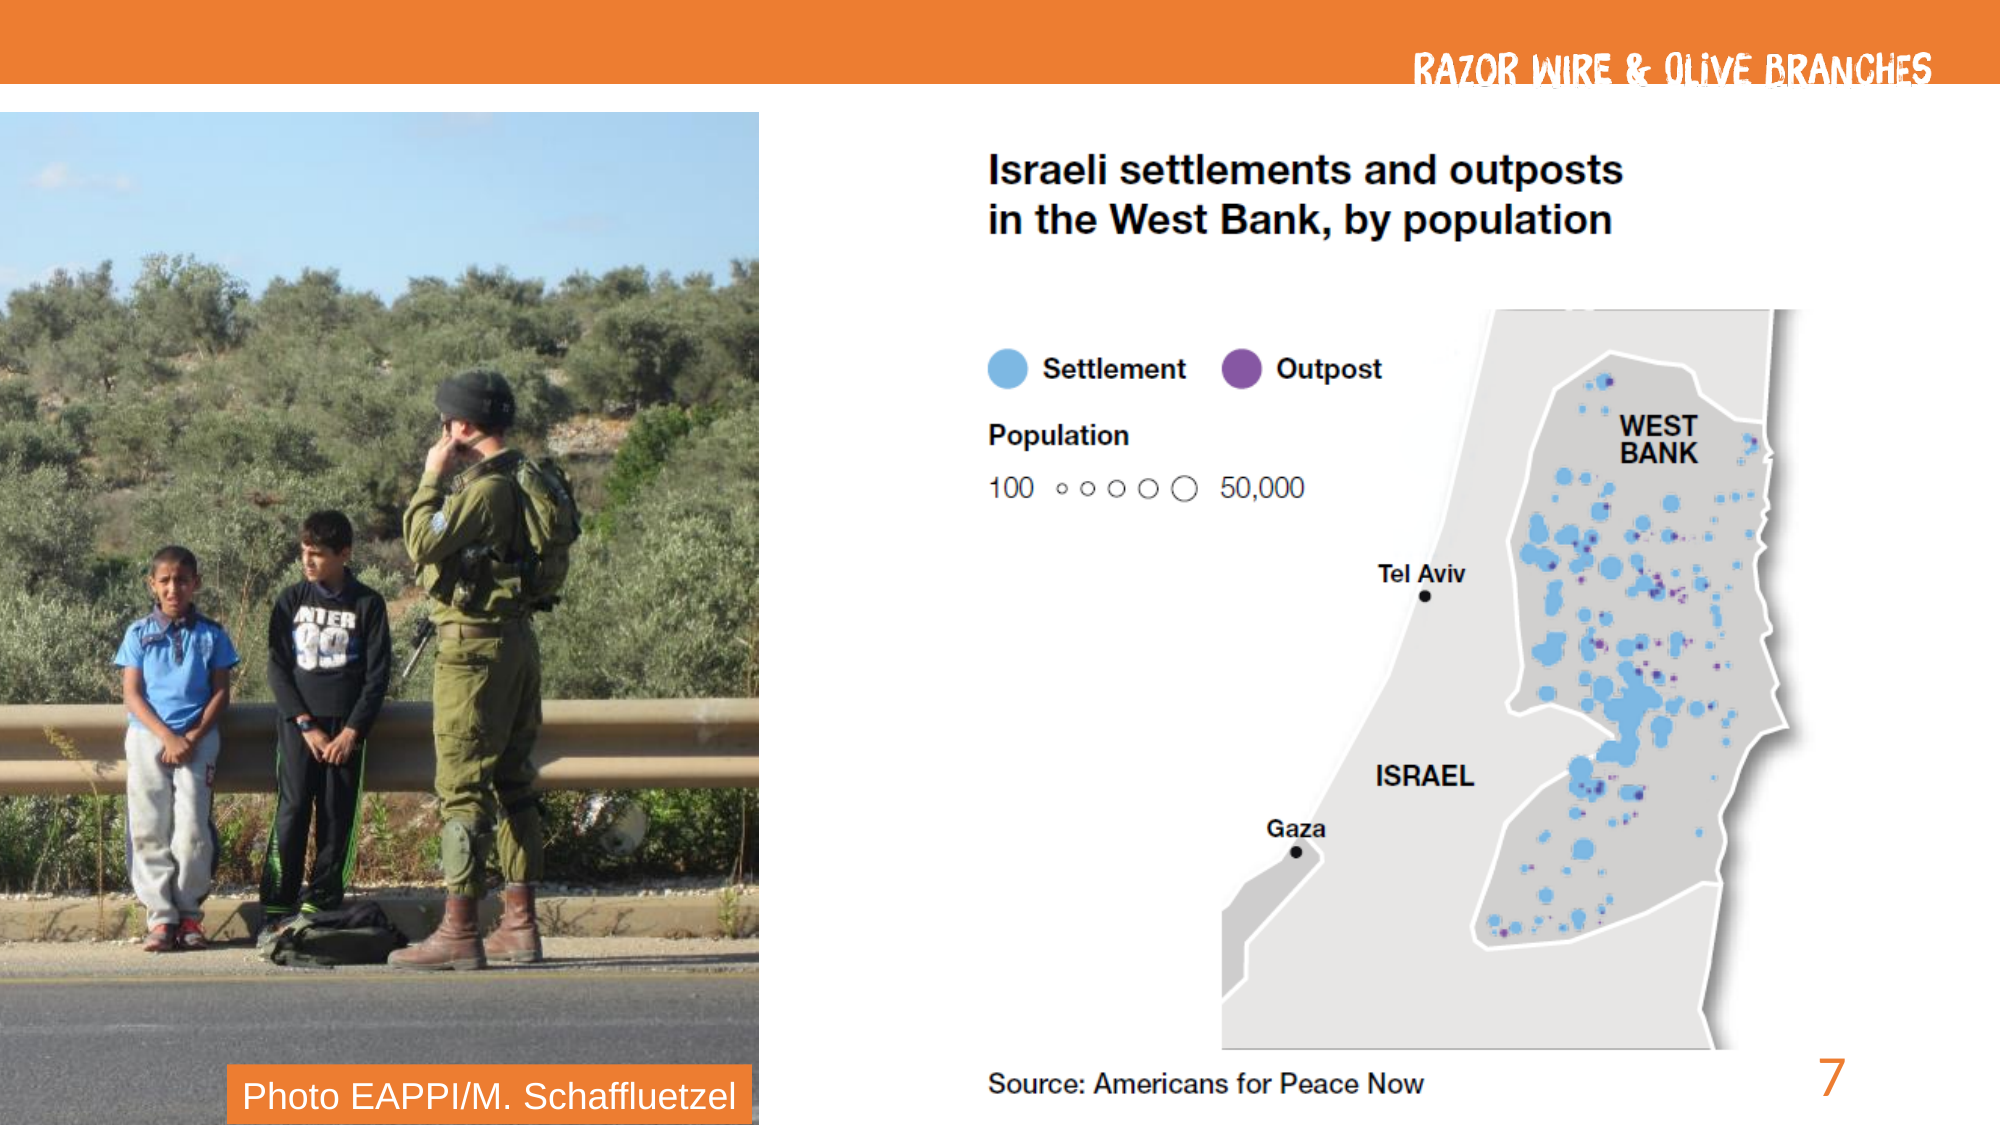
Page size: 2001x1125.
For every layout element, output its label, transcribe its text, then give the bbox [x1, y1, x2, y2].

picture [0, 112, 759, 1125]
slide_number 7 [1819, 1042, 1863, 1103]
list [964, 112, 1819, 1125]
picture [1411, 49, 1935, 89]
